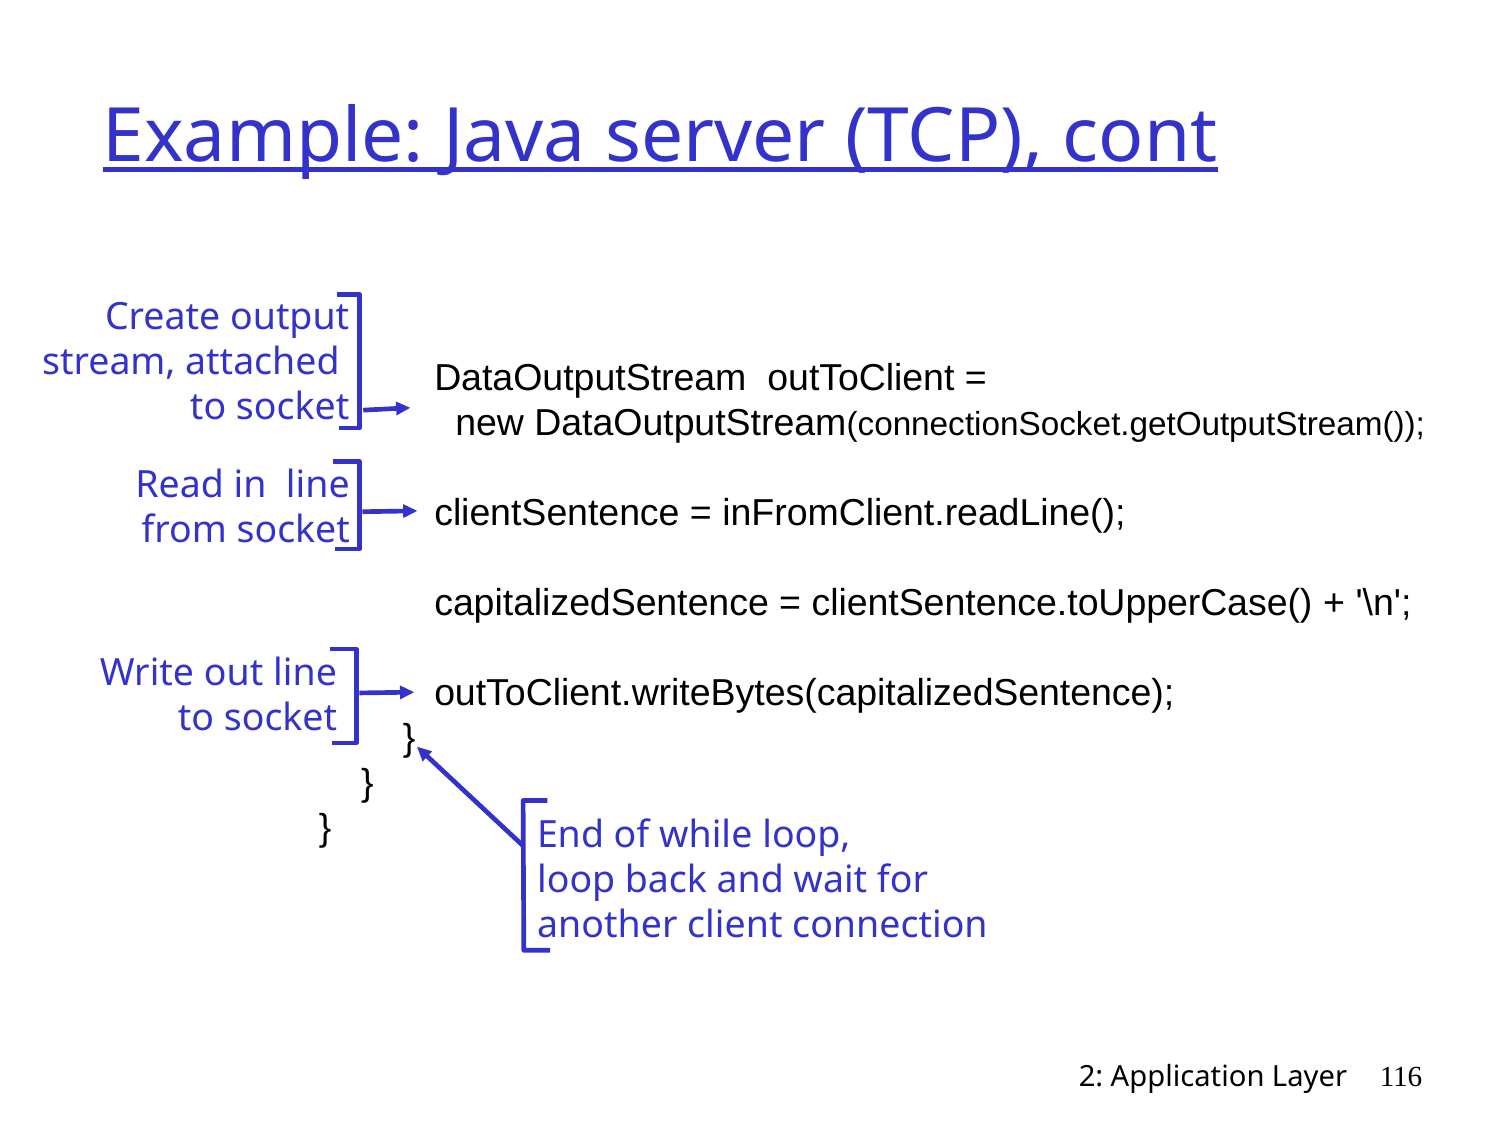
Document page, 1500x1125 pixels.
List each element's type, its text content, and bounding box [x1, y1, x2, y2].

text_box [337, 294, 360, 429]
text_box [417, 746, 524, 847]
text_box Create output stream, attached to socket [20, 284, 365, 435]
text_box [329, 649, 357, 743]
text_box Read in line from socket [120, 452, 365, 558]
text_box [359, 686, 415, 699]
text_box End of while loop, loop back and wait for another client connection [522, 802, 1003, 952]
text_box [523, 800, 551, 951]
text_box DataOutputStream outToClient = new DataOutputStream(connectionSocket.getOutputStream()); clientSentence = inFromClient.readLine(); capitalizedSentence = clientSentence.toUpperCase() + '\n'; outToClient.writeBytes(capitalizedSentence); } } } [304, 265, 1452, 916]
footer 2: Application Layer [887, 1049, 1362, 1125]
title Example: Java server (TCP), cont [87, 37, 1363, 226]
text_box [332, 461, 360, 550]
text_box Write out line to socket [84, 640, 353, 745]
slide_number 116 [1362, 1049, 1438, 1125]
text_box [363, 402, 411, 415]
text_box [362, 504, 418, 518]
